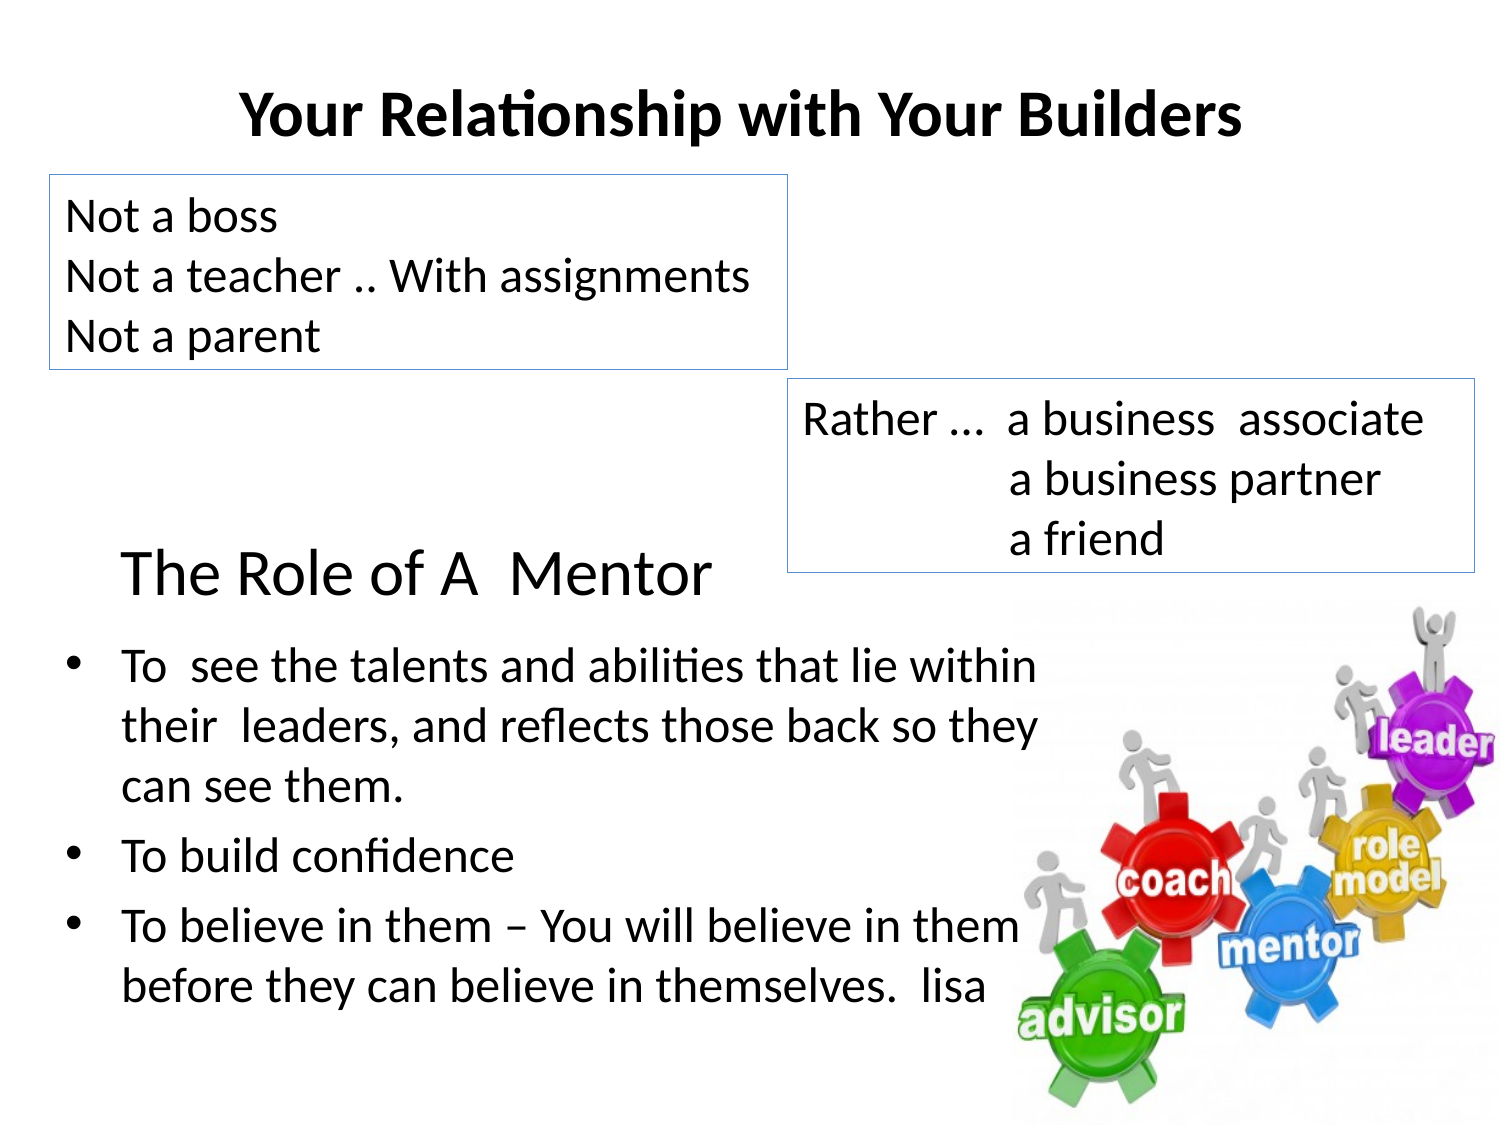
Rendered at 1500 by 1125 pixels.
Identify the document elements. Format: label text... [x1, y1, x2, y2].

text_box Rather … a business associate a business partner a friend [787, 378, 1475, 573]
list To see the talents and abilities that lie within their leaders, and reflects those back so they can see them. To build confidence To believe in them – You will believe in them before they can believe in themselves. lisa [50, 624, 1007, 1068]
text_box Your Relationship with Your Builders [224, 62, 1275, 203]
title The Role of A Mentor [50, 500, 800, 624]
text_box Not a boss Not a teacher .. With assignments Not a parent [49, 174, 788, 370]
picture [1012, 599, 1500, 1125]
